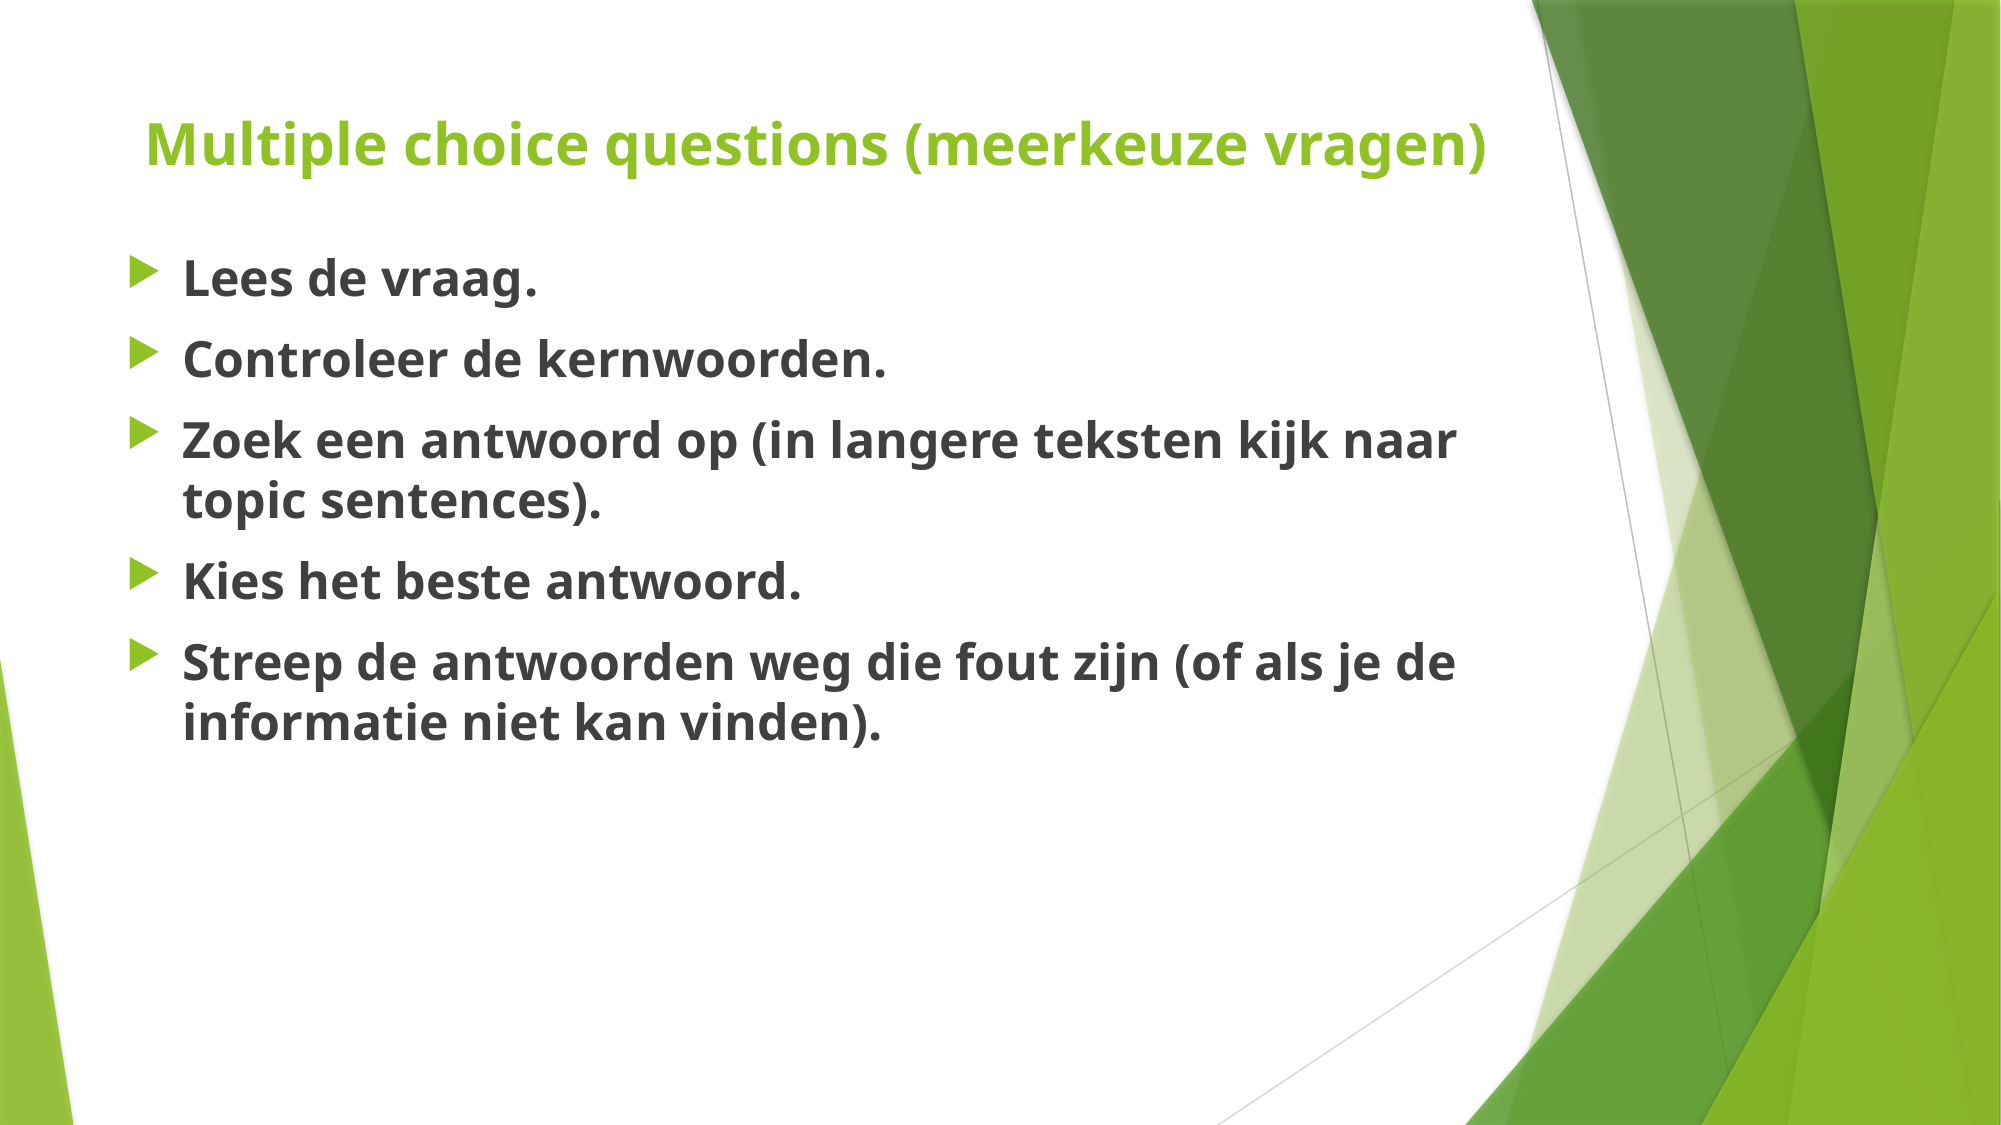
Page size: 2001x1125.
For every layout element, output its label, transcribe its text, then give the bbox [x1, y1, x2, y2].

title Multiple choice questions (meerkeuze vragen) [111, 99, 1522, 239]
list Lees de vraag. Controleer de kernwoorden. Zoek een antwoord op (in langere teksten kijk naar topic sentences). Kies het beste antwoord. Streep de antwoorden weg die fout zijn (of als je de informatie niet kan vinden). [111, 239, 1522, 991]
